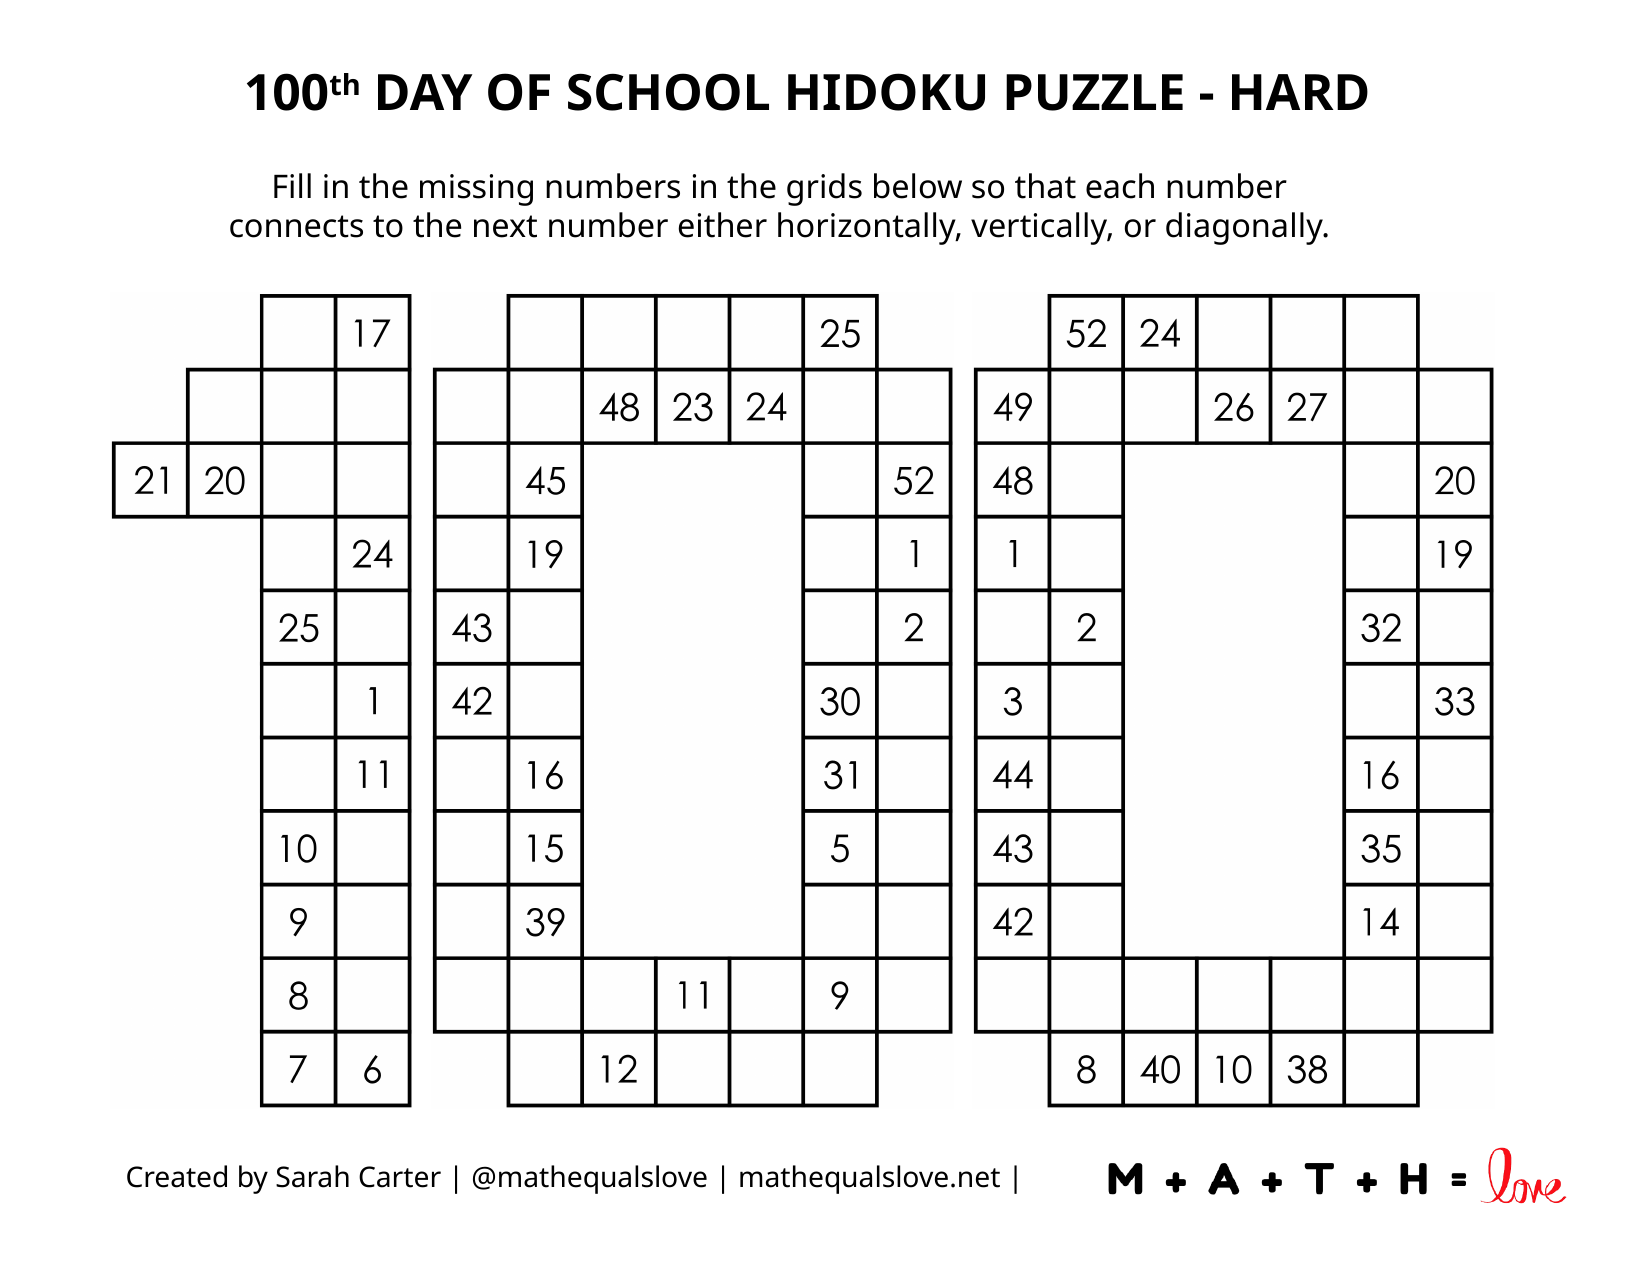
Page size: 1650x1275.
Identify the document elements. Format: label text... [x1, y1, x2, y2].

picture [431, 292, 954, 1110]
text_box Fill in the missing numbers in the grids below so that each number connects to the next number either horizontally, vertically, or diagonally. [0, 158, 1610, 252]
picture [1091, 1143, 1578, 1209]
picture [972, 292, 1496, 1110]
picture [110, 292, 413, 1110]
text_box 100th DAY OF SCHOOL HIDOKU PUZZLE - HARD [67, 52, 1548, 128]
text_box Created by Sarah Carter | @mathequalslove | mathequalslove.net | [110, 1151, 1091, 1201]
